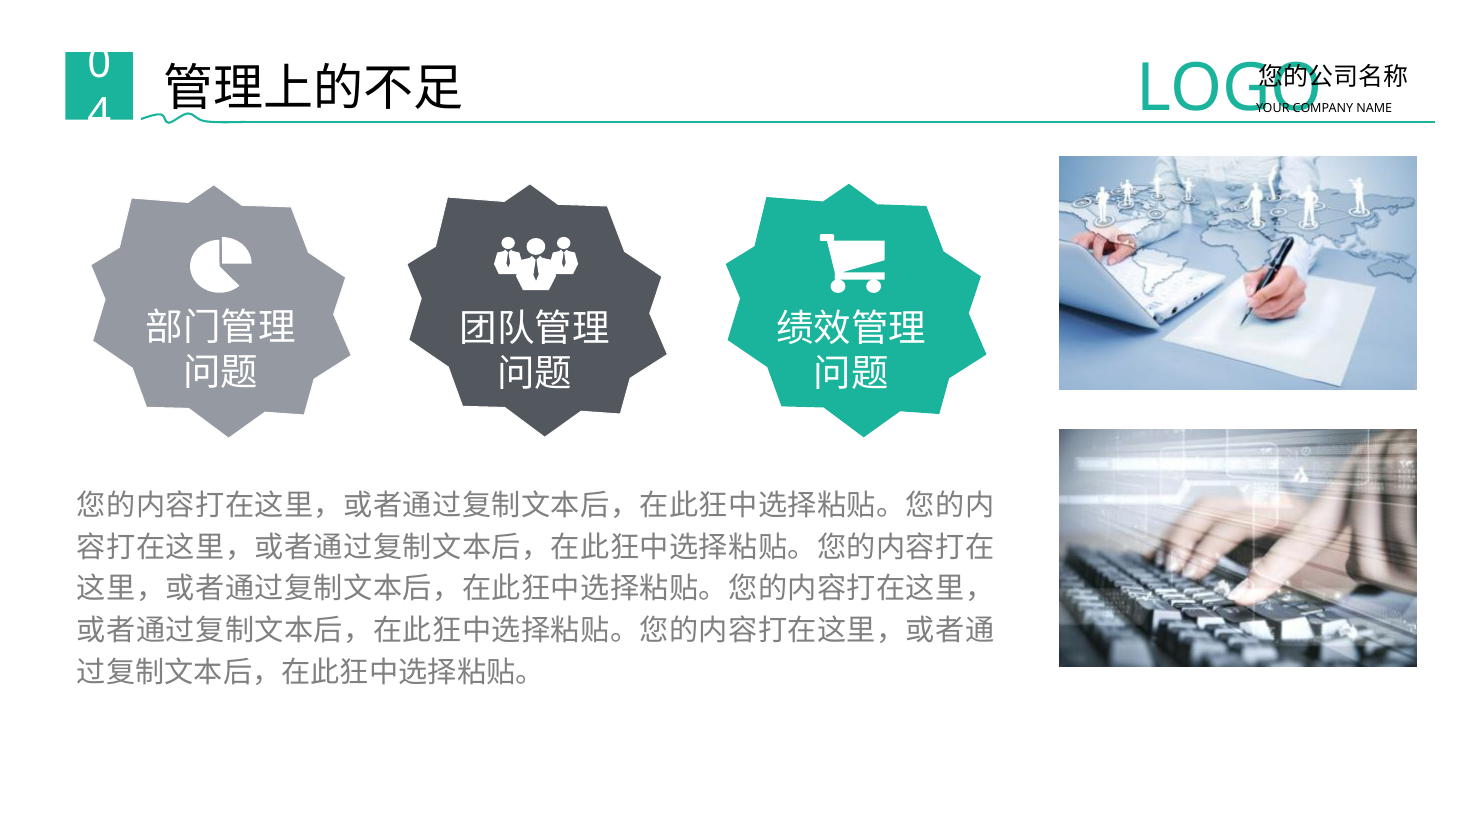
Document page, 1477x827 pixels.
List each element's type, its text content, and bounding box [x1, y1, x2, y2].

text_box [1121, 35, 1477, 132]
text_box [140, 112, 246, 124]
text_box [144, 401, 309, 439]
picture [1059, 156, 1417, 390]
text_box [406, 183, 668, 374]
text_box [460, 401, 624, 438]
text_box [779, 402, 943, 438]
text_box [494, 236, 579, 290]
picture [1059, 429, 1417, 667]
text_box [818, 233, 886, 294]
text_box [725, 183, 987, 369]
text_box 团队管理问题 [431, 296, 638, 401]
text_box 您的内容打在这里，或者通过复制文本后，在此狂中选择粘贴。您的内容打在这里，或者通过复制文本后，在此狂中选择粘贴。您的内容打在这里，或者通过复制文本后，在此狂中选择粘贴。您的内容打在这里，或者通过复制文本后，在此狂中选择粘贴。您的内容打在这里，或者通过复制文本后，在此狂中选择粘贴。 [62, 471, 1010, 696]
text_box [190, 236, 252, 293]
text_box 04 [64, 51, 134, 121]
text_box 管理上的不足 [148, 47, 489, 121]
text_box 绩效管理 问题 [738, 296, 965, 402]
text_box [334, 315, 352, 367]
text_box 部门管理 问题 [107, 296, 334, 401]
text_box [90, 184, 346, 351]
